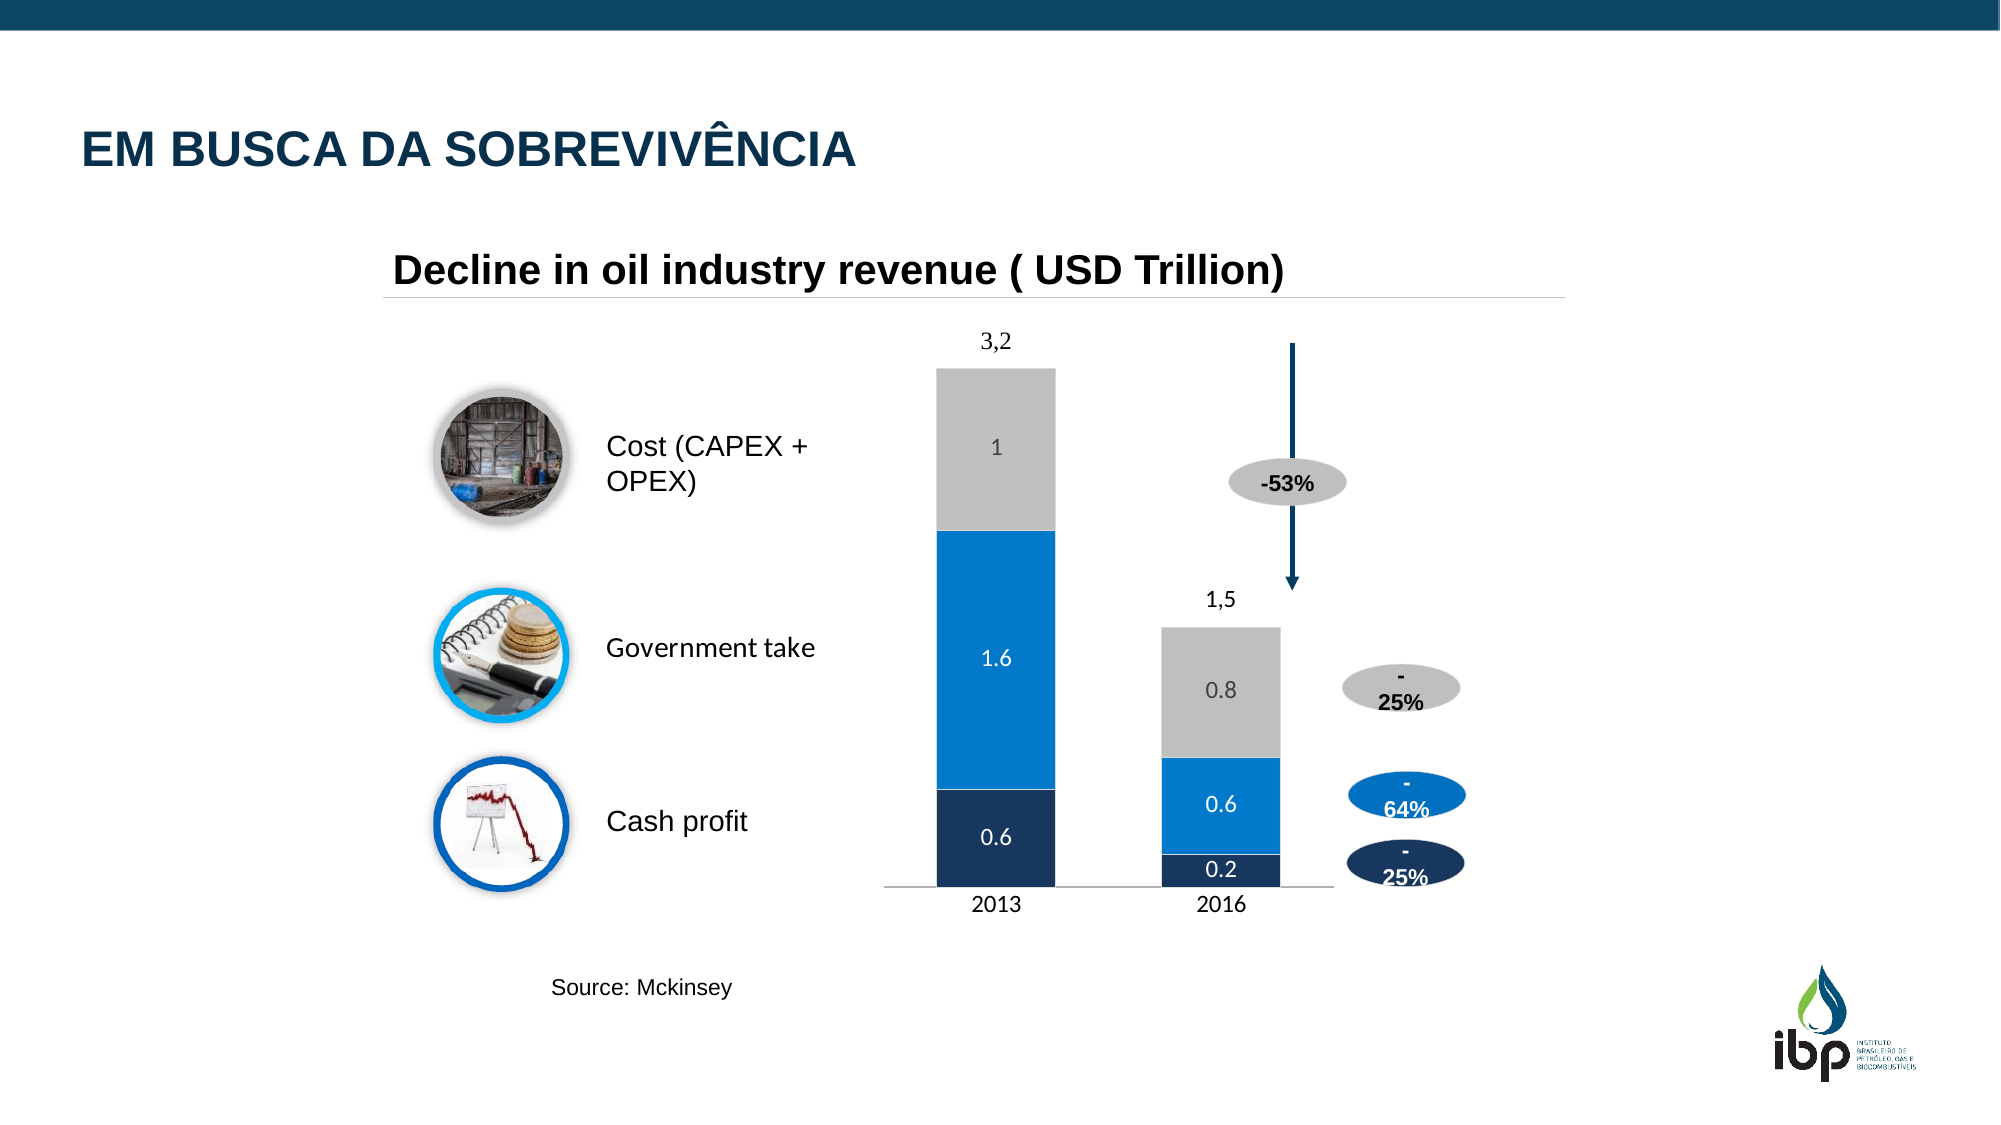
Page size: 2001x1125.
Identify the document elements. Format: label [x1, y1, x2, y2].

chart [252, 286, 1368, 996]
picture [0, 0, 2000, 1124]
